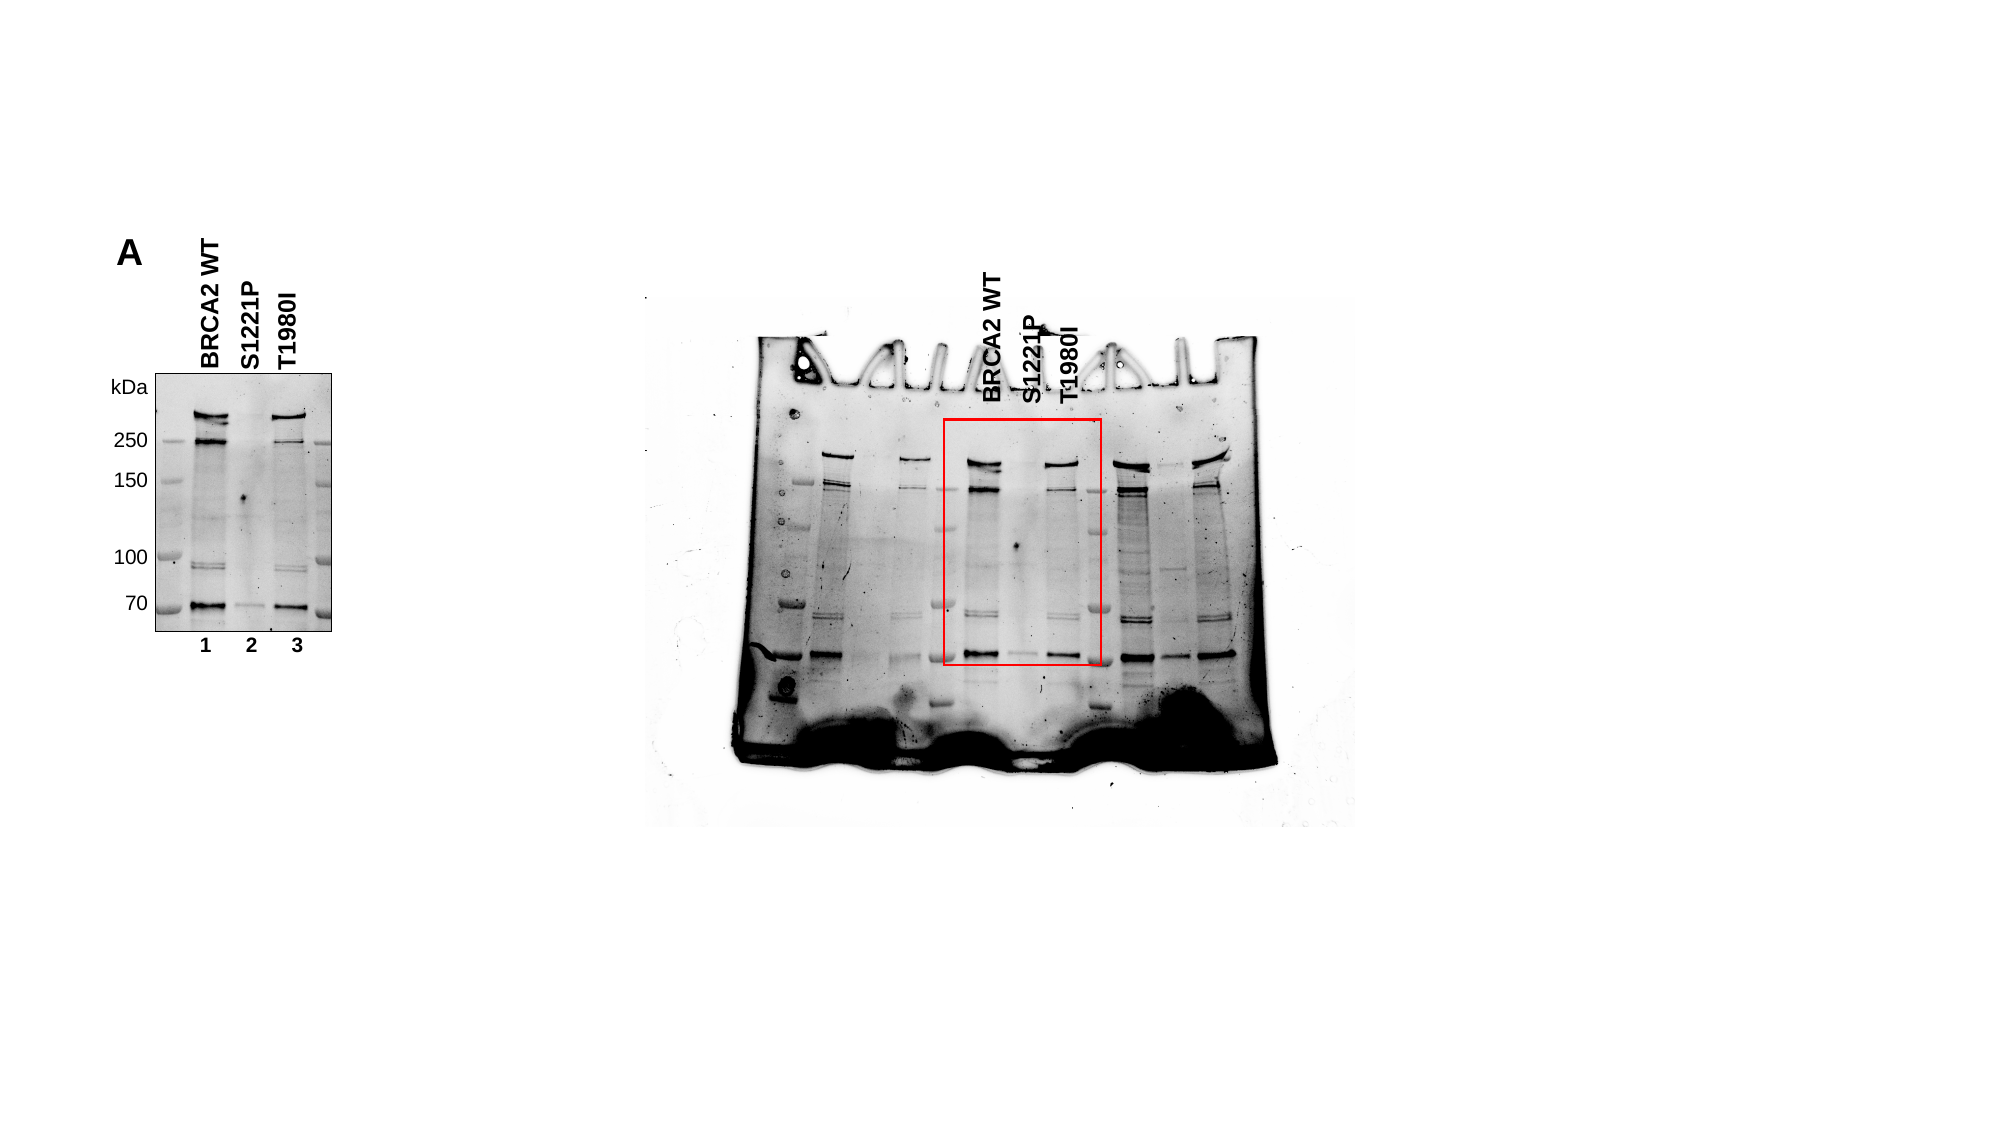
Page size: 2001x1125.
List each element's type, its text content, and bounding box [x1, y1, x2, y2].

text_box 250 [98, 419, 155, 460]
text_box 150 [98, 460, 155, 499]
text_box BRCA2 WT [968, 257, 1013, 297]
text_box 70 [110, 582, 155, 622]
text_box A [101, 220, 155, 281]
text_box T1980I [263, 277, 308, 373]
text_box kDa [96, 366, 163, 407]
text_box 100 [98, 536, 155, 577]
picture [155, 373, 332, 632]
text_box BRCA2 WT [186, 223, 231, 373]
text_box S1221P [231, 265, 271, 373]
text_box 1 2 3 [185, 624, 342, 665]
picture [645, 297, 1355, 827]
